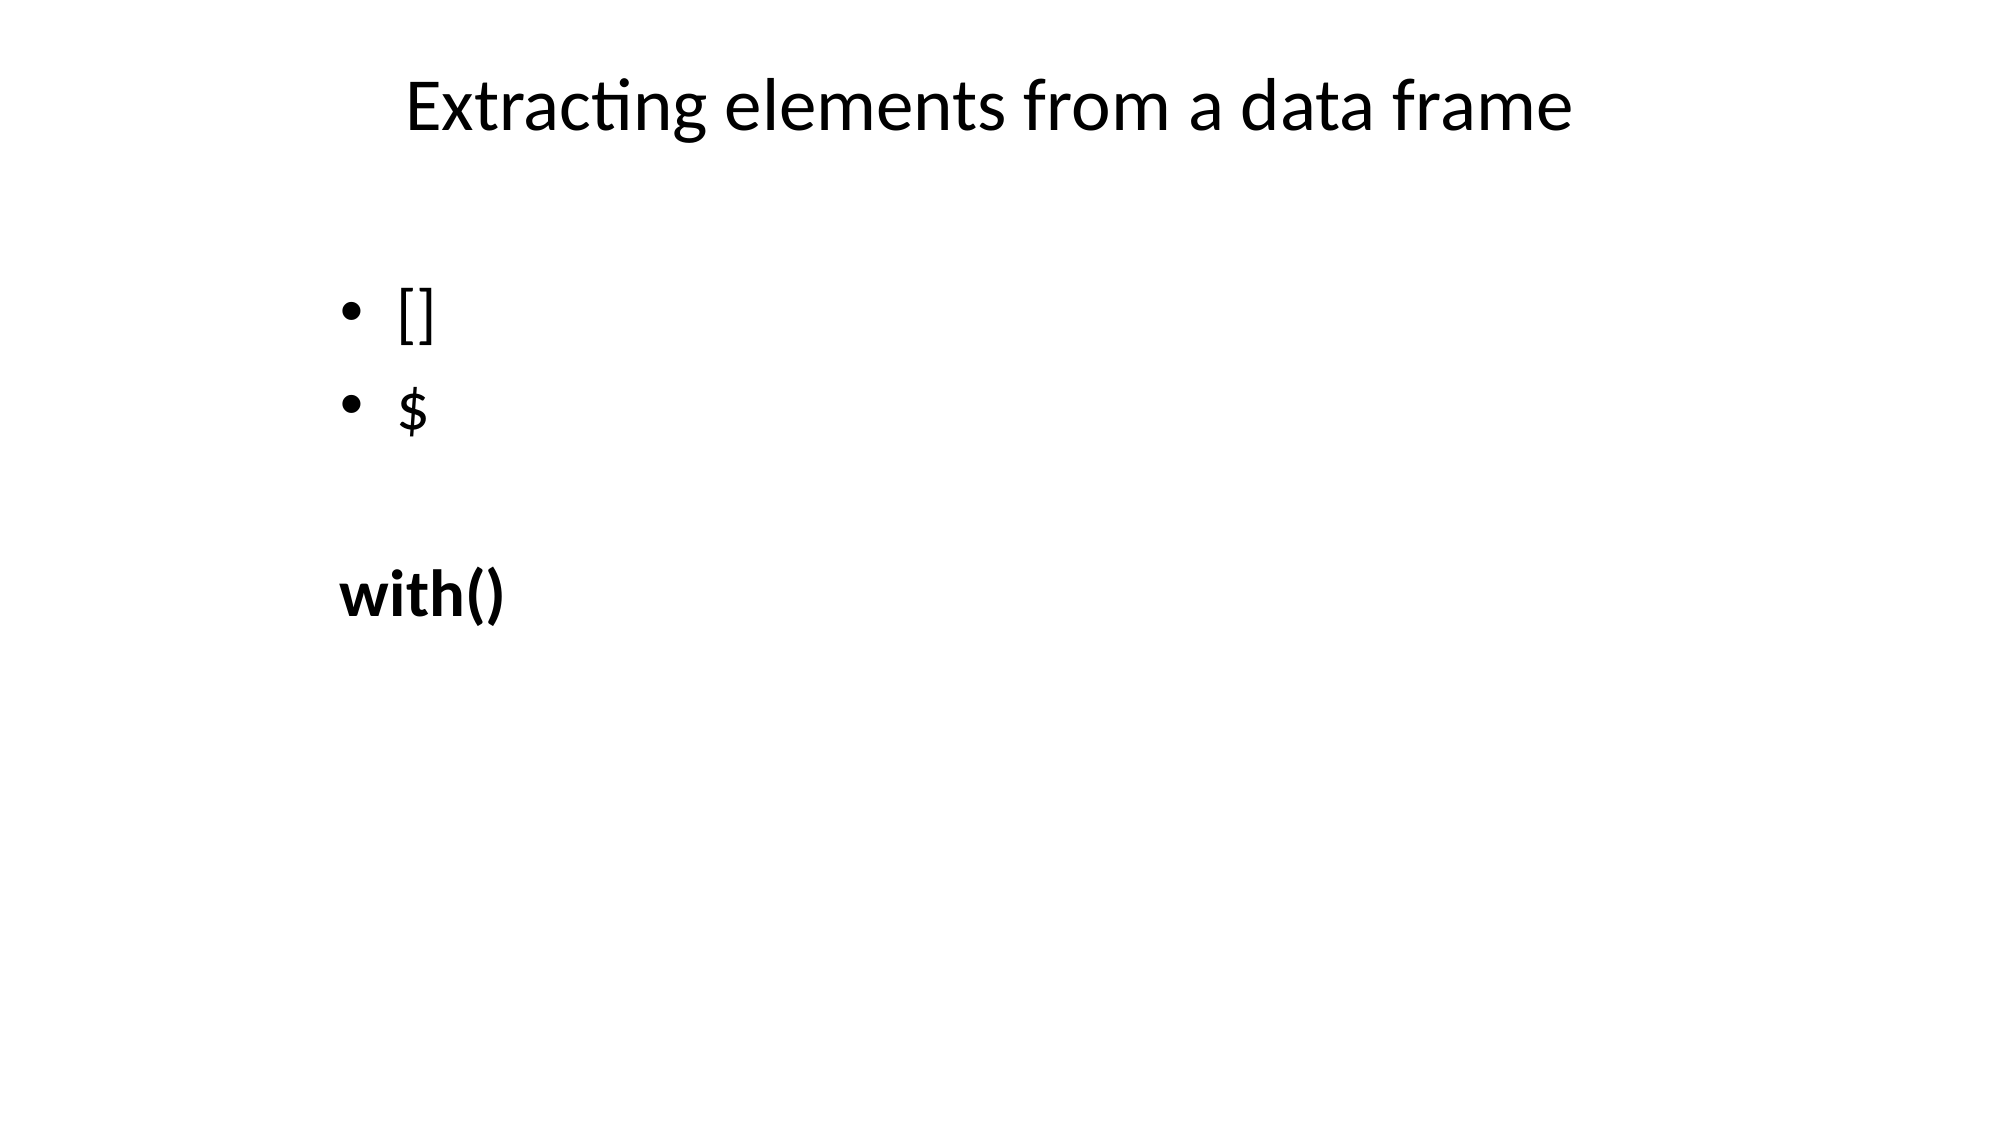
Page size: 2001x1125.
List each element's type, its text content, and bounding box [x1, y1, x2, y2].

title Extracting elements from a data frame [314, 42, 1665, 159]
list [] $ with() [324, 262, 1675, 1005]
